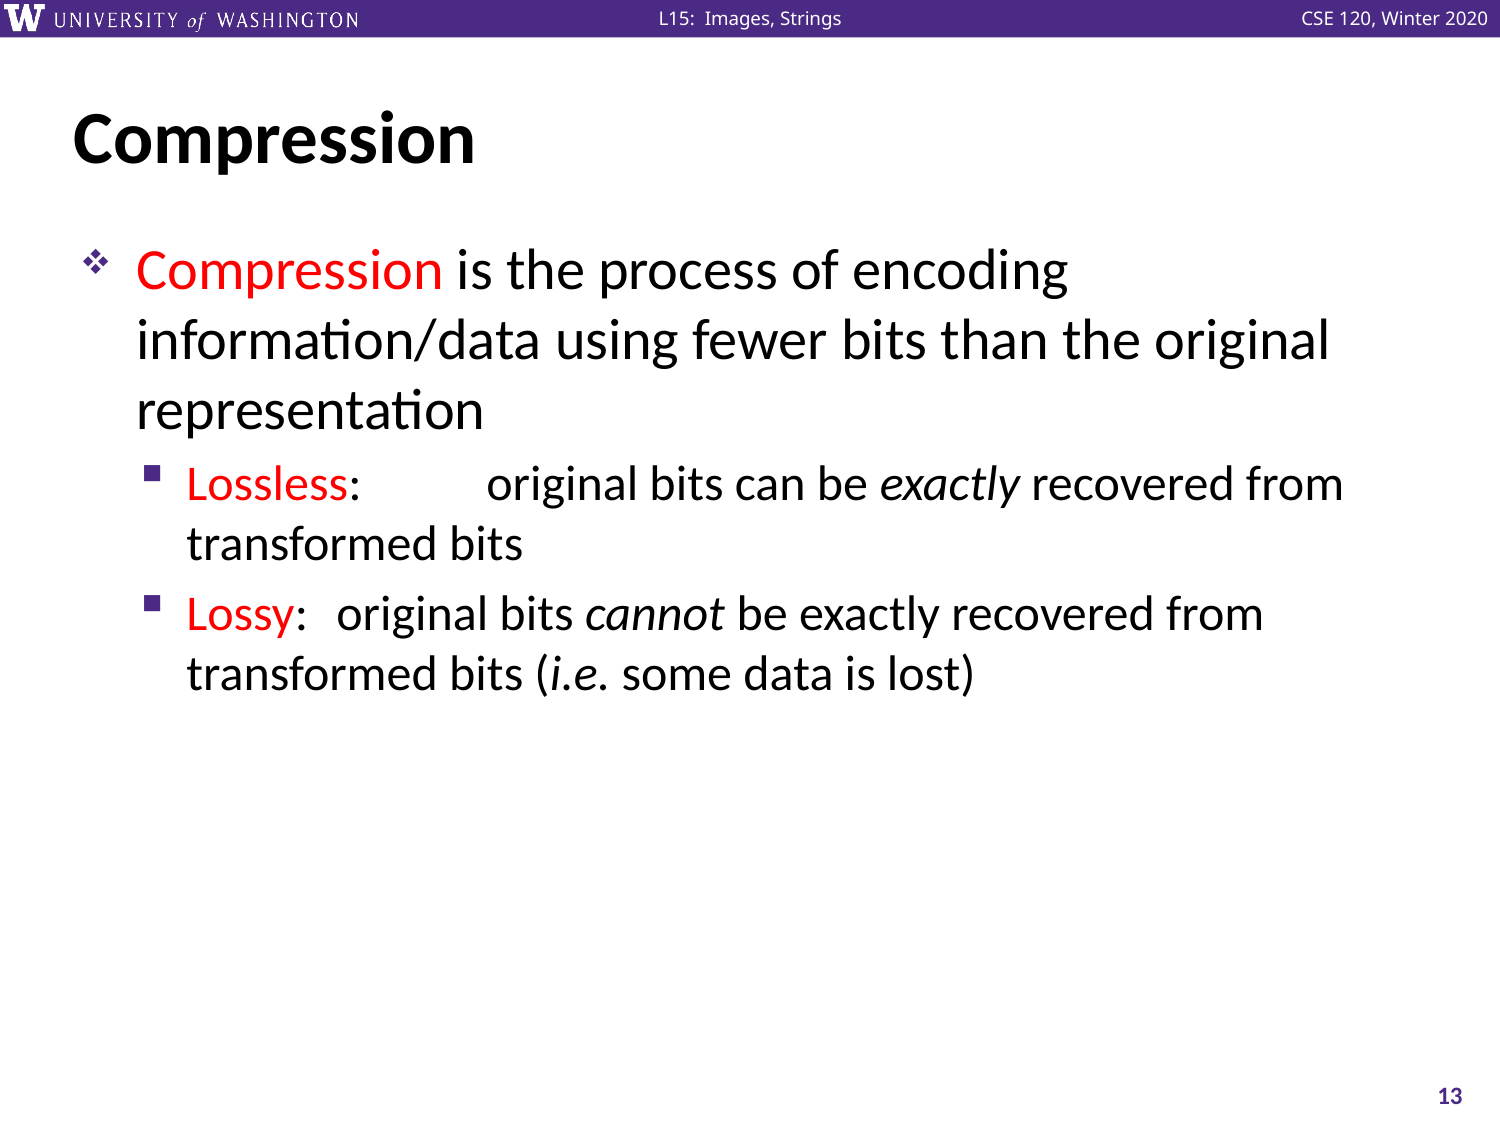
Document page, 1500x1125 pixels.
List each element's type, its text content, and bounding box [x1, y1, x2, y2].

list Compression is the process of encoding information/data using fewer bits than the original representation Lossless: original bits can be exactly recovered from transformed bits Lossy: original bits cannot be exactly recovered from transformed bits (i.e. some data is lost) [64, 223, 1438, 1040]
title Compression [58, 71, 1438, 197]
picture [4, 4, 358, 32]
slide_number 13 [1400, 1065, 1500, 1125]
